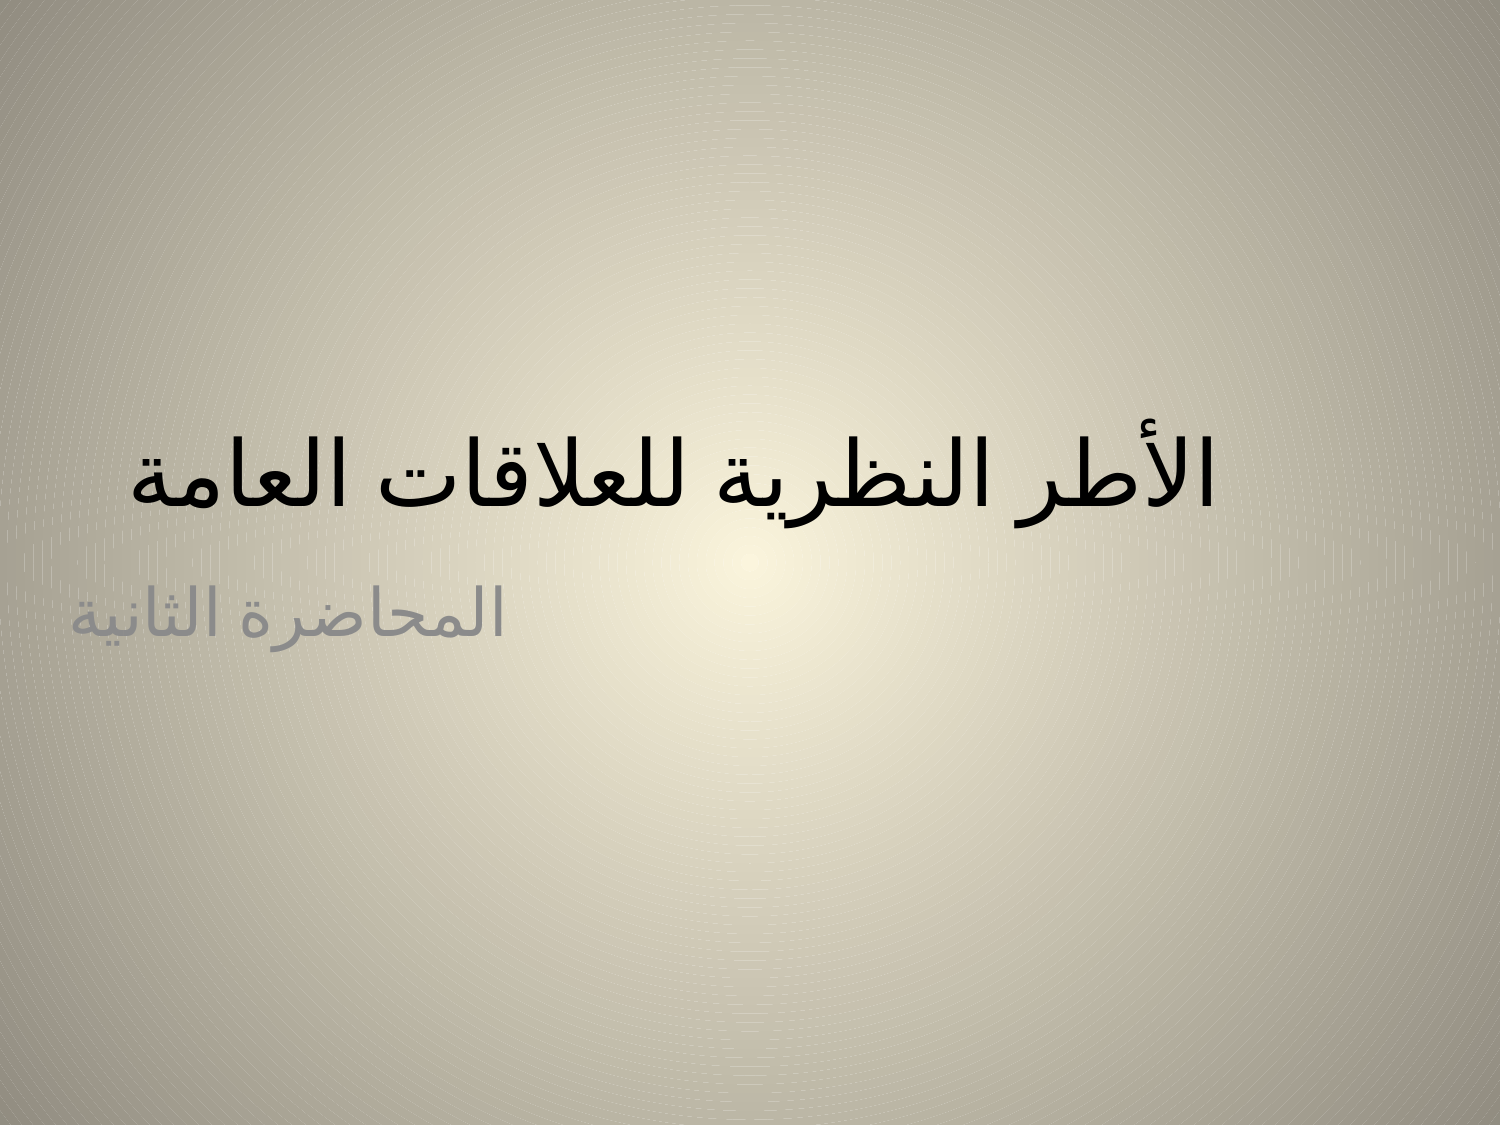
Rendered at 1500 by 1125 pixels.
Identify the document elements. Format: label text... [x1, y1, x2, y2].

subtitle المحاضرة الثانية [53, 562, 1199, 890]
title الأطر النظرية للعلاقات العامة [112, 349, 1388, 591]
